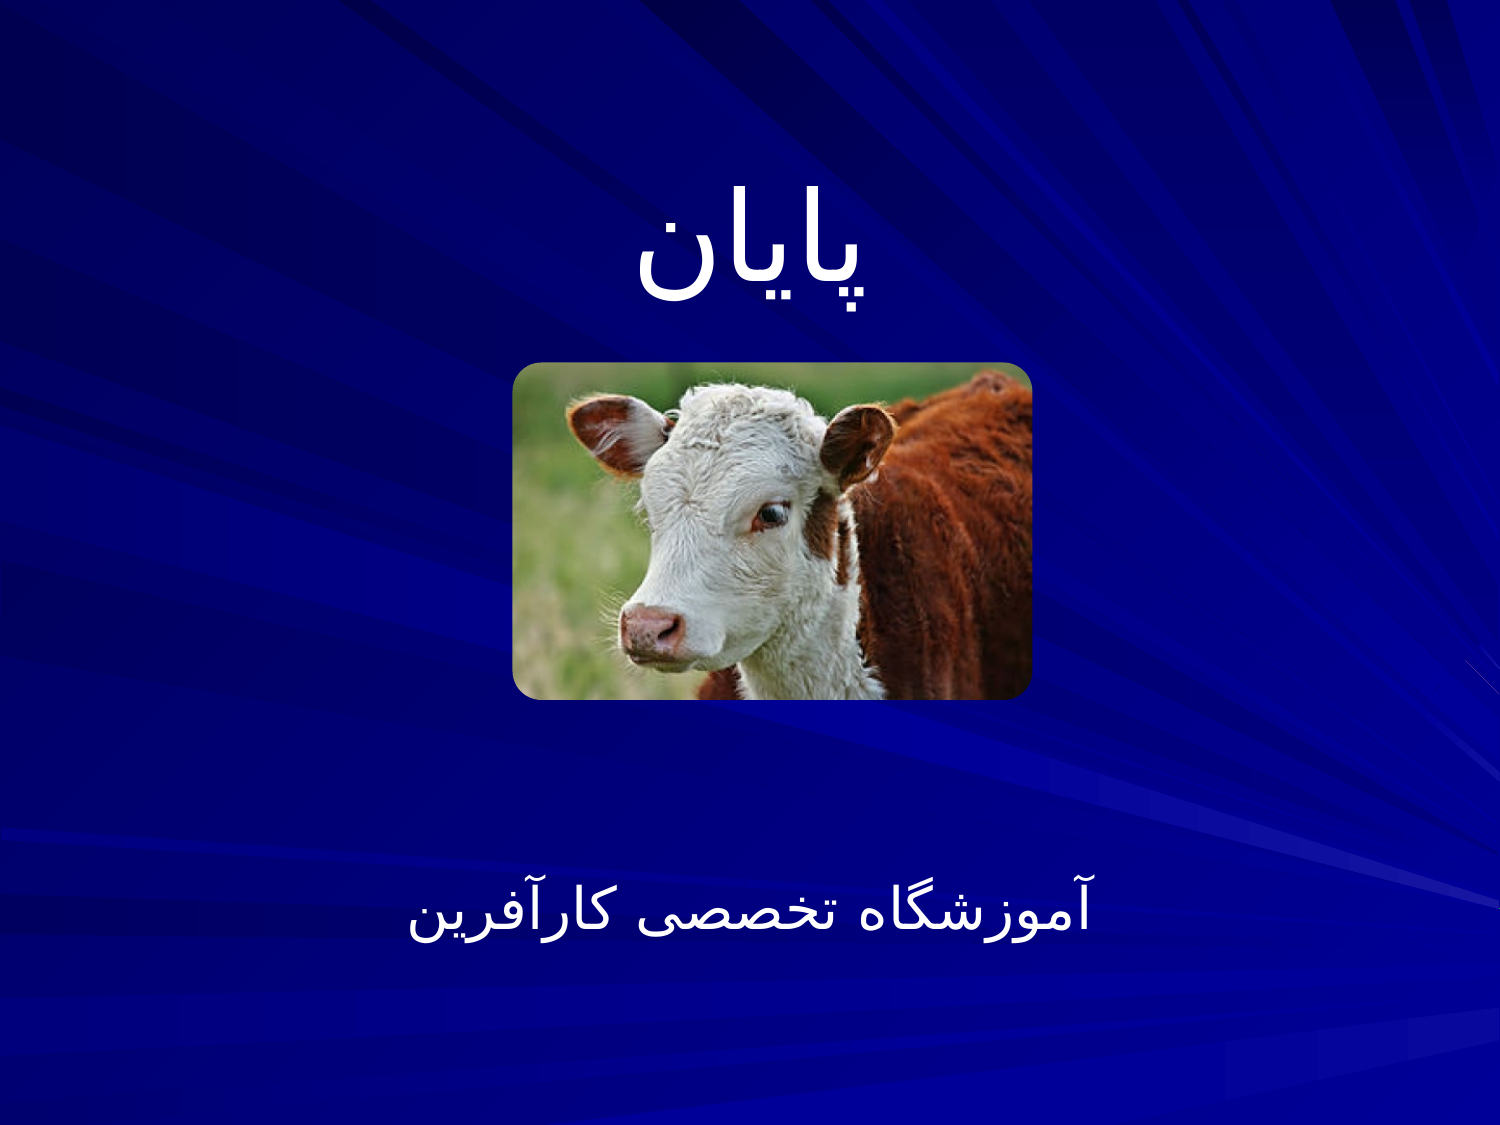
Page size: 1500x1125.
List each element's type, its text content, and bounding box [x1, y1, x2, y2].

text_box آموزشگاه تخصصی کارآفرین [74, 812, 1425, 1000]
picture [512, 362, 1033, 701]
title پايان [74, 137, 1426, 326]
